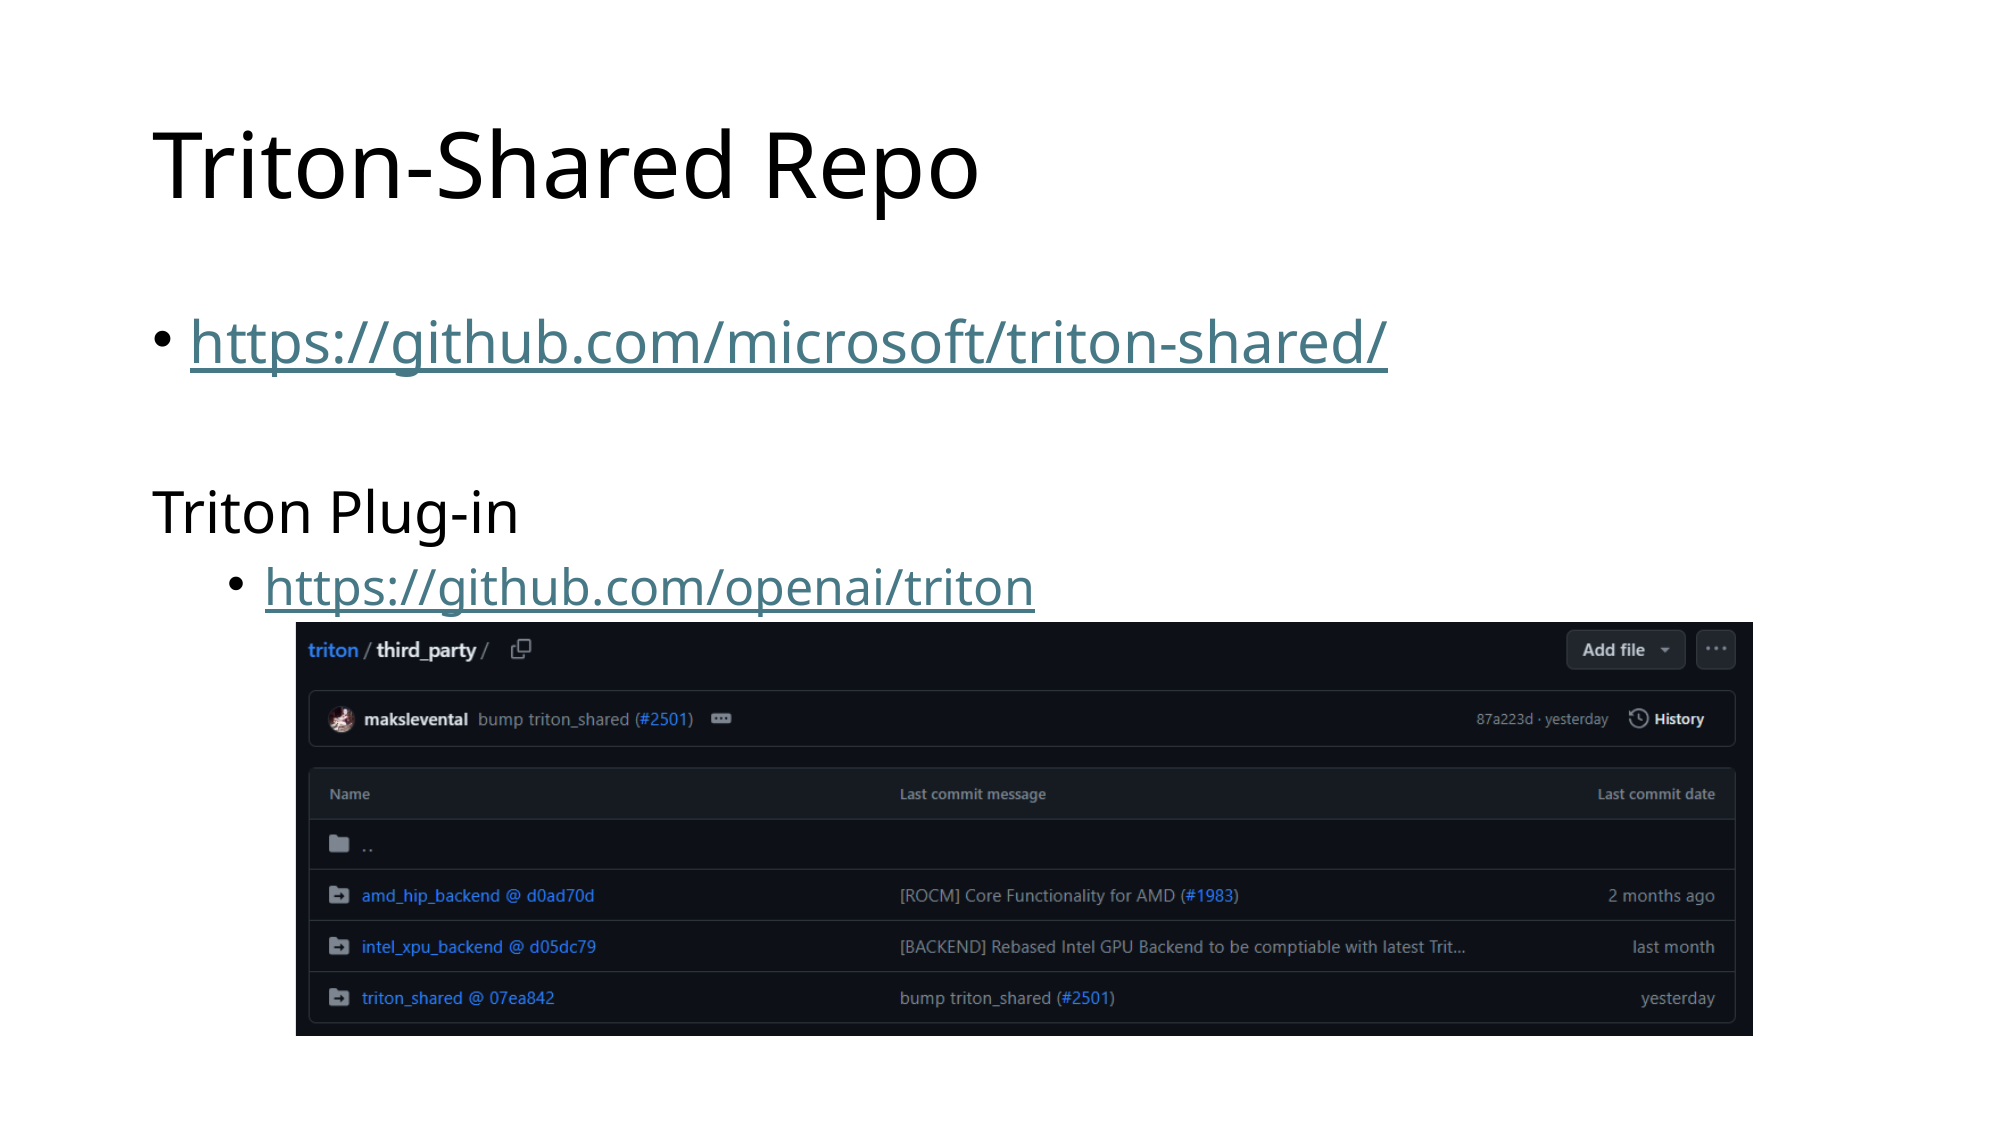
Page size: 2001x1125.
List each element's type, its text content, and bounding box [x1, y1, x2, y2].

picture [295, 622, 1754, 1036]
list https://github.com/microsoft/triton-shared/ Triton Plug-in https://github.com/openai/triton [137, 299, 1863, 1014]
title Triton-Shared Repo [137, 59, 1863, 278]
